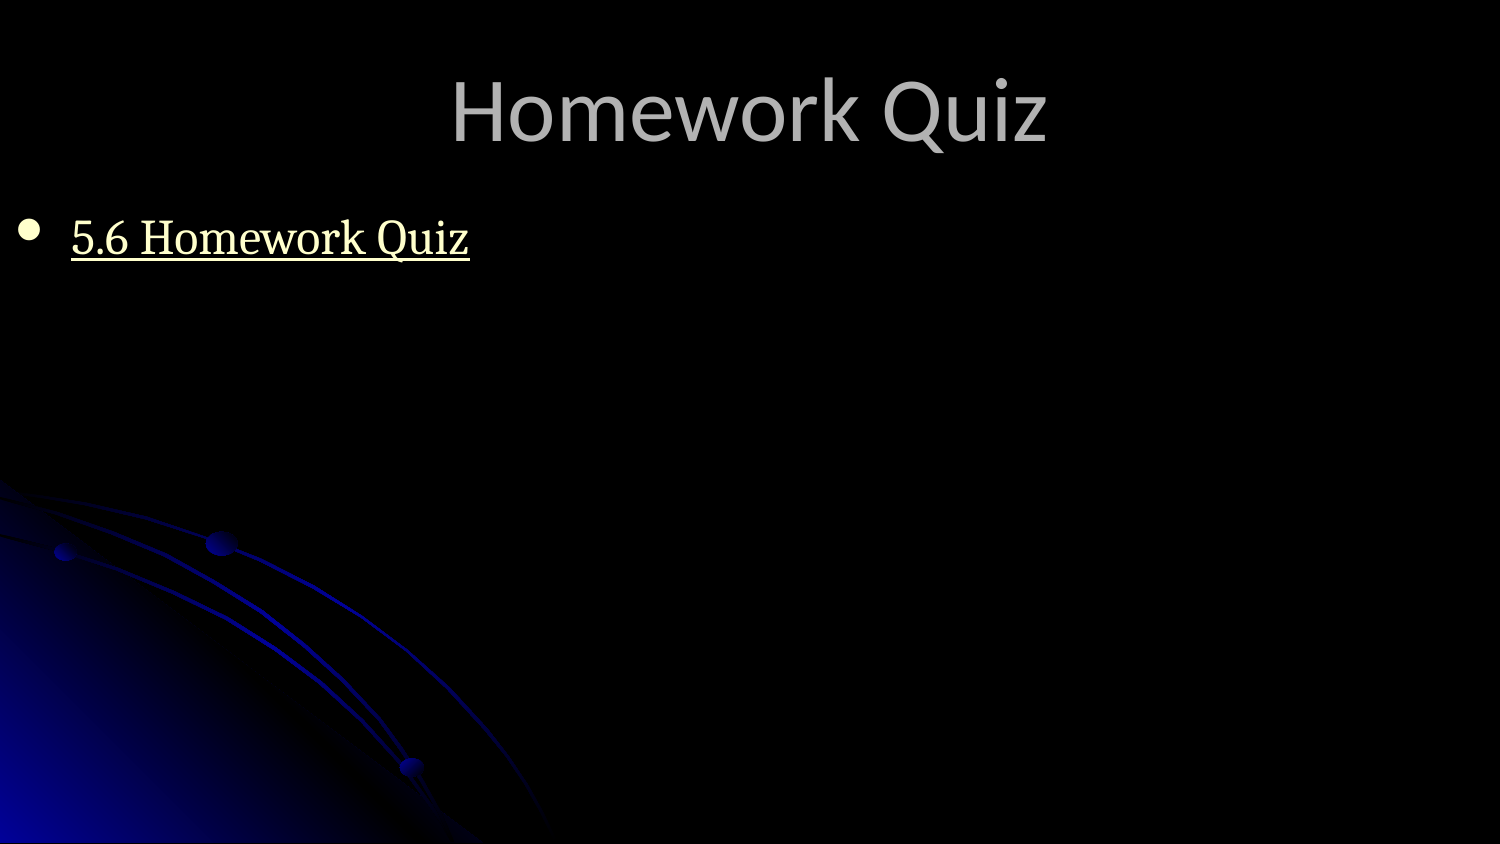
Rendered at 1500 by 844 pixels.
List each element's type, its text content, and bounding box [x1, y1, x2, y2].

title Homework Quiz [0, 33, 1500, 175]
list 5.6 Homework Quiz [0, 196, 1500, 755]
